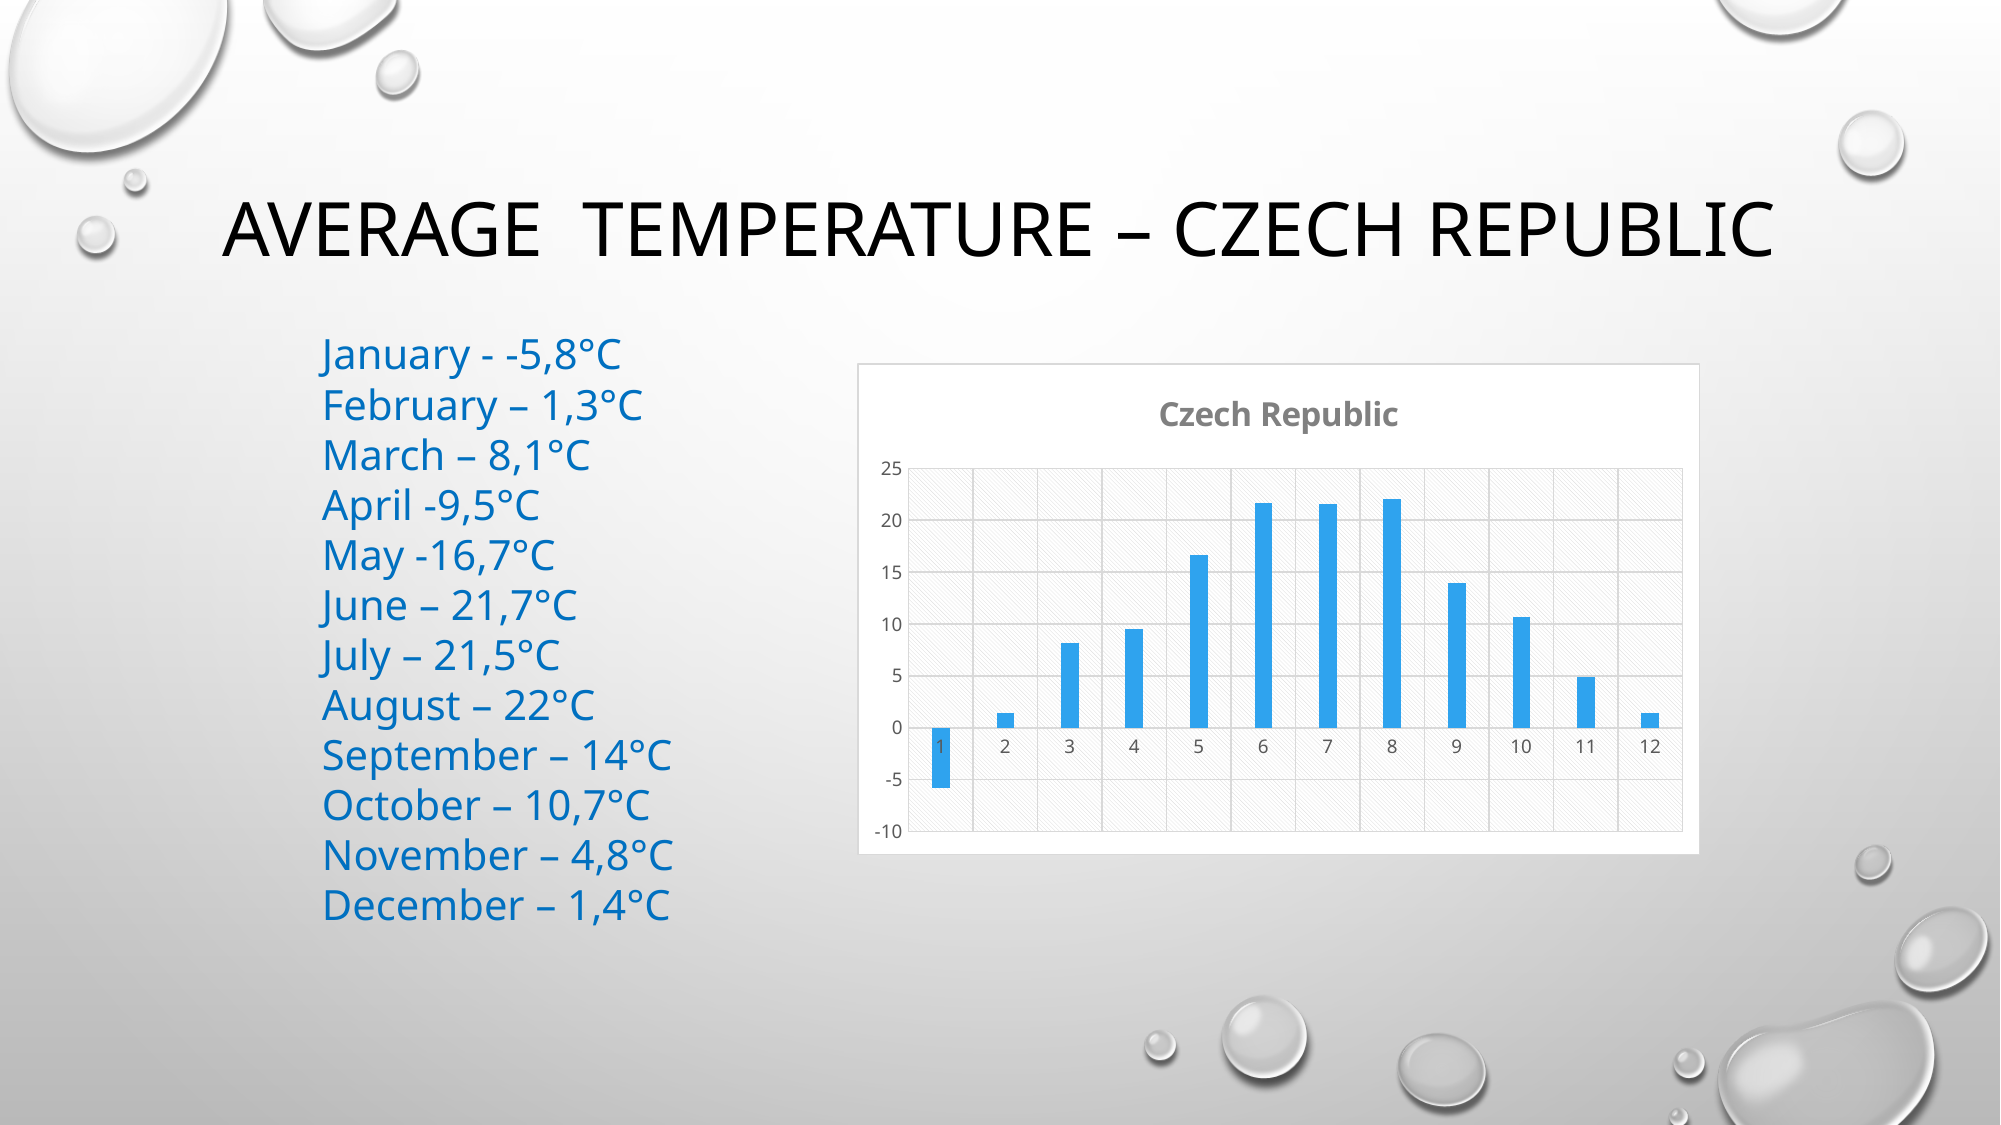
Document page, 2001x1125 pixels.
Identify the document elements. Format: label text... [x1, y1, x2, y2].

picture [0, 0, 2000, 1125]
title AVERAGE TEMPERATURE – Czech Republic [149, 101, 1851, 364]
chart [856, 363, 1701, 856]
text_box January - -5,8°C February – 1,3°C March – 8,1°C April -9,5°C May -16,7°C June – 21,7°C July – 21,5°C August – 22°C September – 14°C October – 10,7°C November – 4,8°C December – 1,4°C [307, 321, 856, 936]
